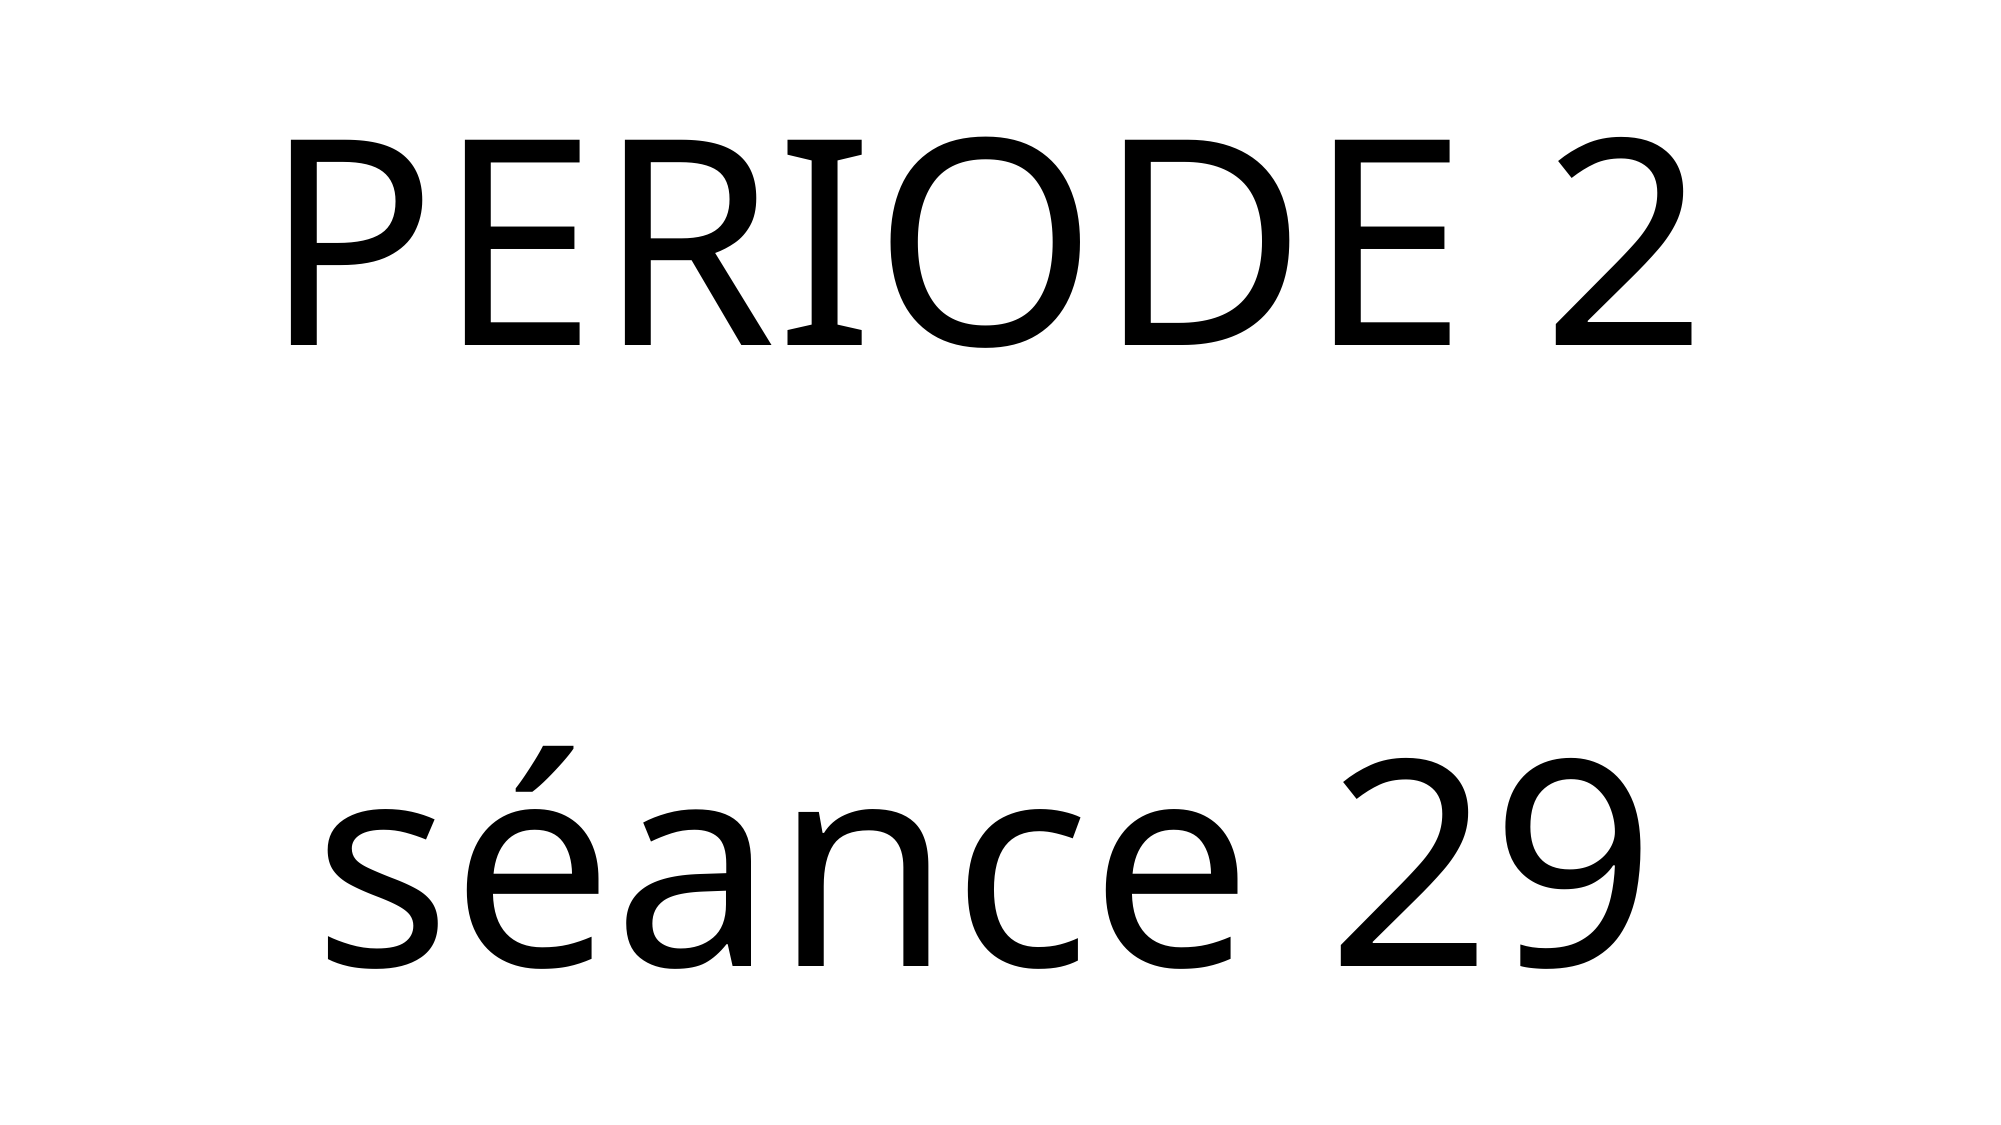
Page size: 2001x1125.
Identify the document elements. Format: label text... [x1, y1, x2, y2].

title PERIODE 2 séance 29 [0, 0, 2000, 1125]
